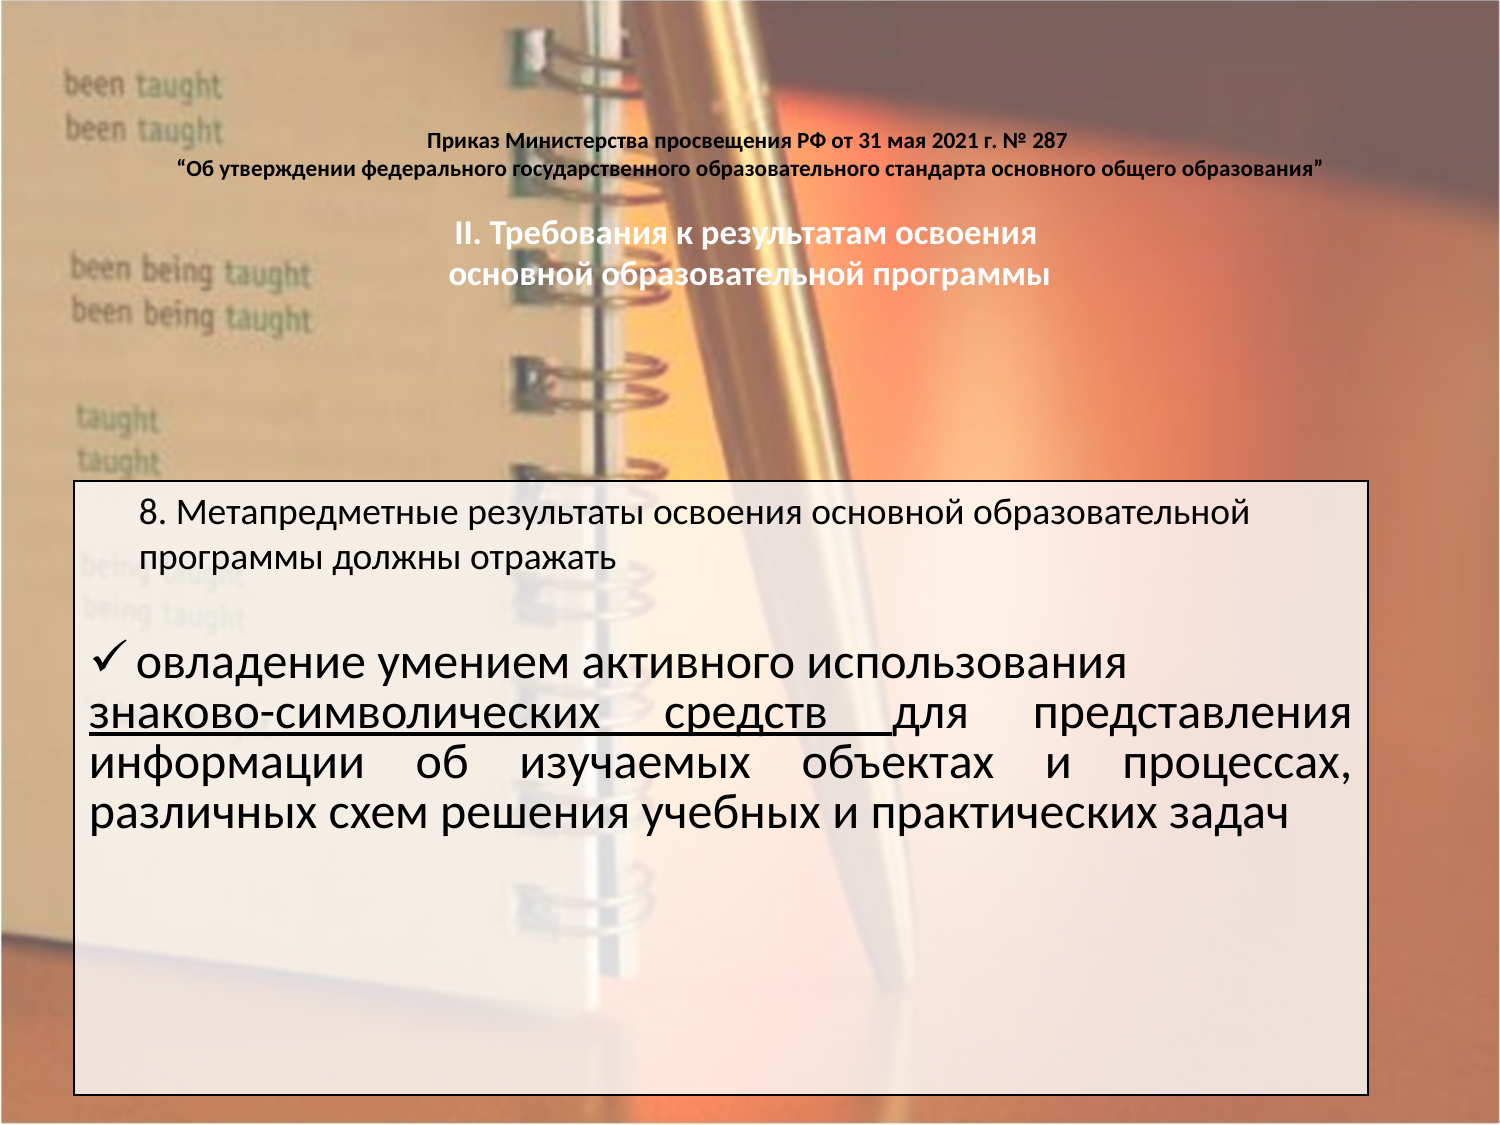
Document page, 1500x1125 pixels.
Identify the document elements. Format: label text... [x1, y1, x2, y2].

text_box 8. Метапредметные результаты освоения основной образовательной программы должны отражать [123, 479, 1329, 585]
table_header овладение умением активного использования знаково-символических средств для представления информации об изучаемых объектах и процессах, различных схем решения учебных и практических задач [75, 482, 1367, 1094]
title Приказ Министерства просвещения РФ от 31 мая 2021 г. № 287 “Об утверждении федерального государственного образовательного стандарта основного общего образования” II. Требования к результатам освоения основной образовательной программы [75, 90, 1425, 338]
